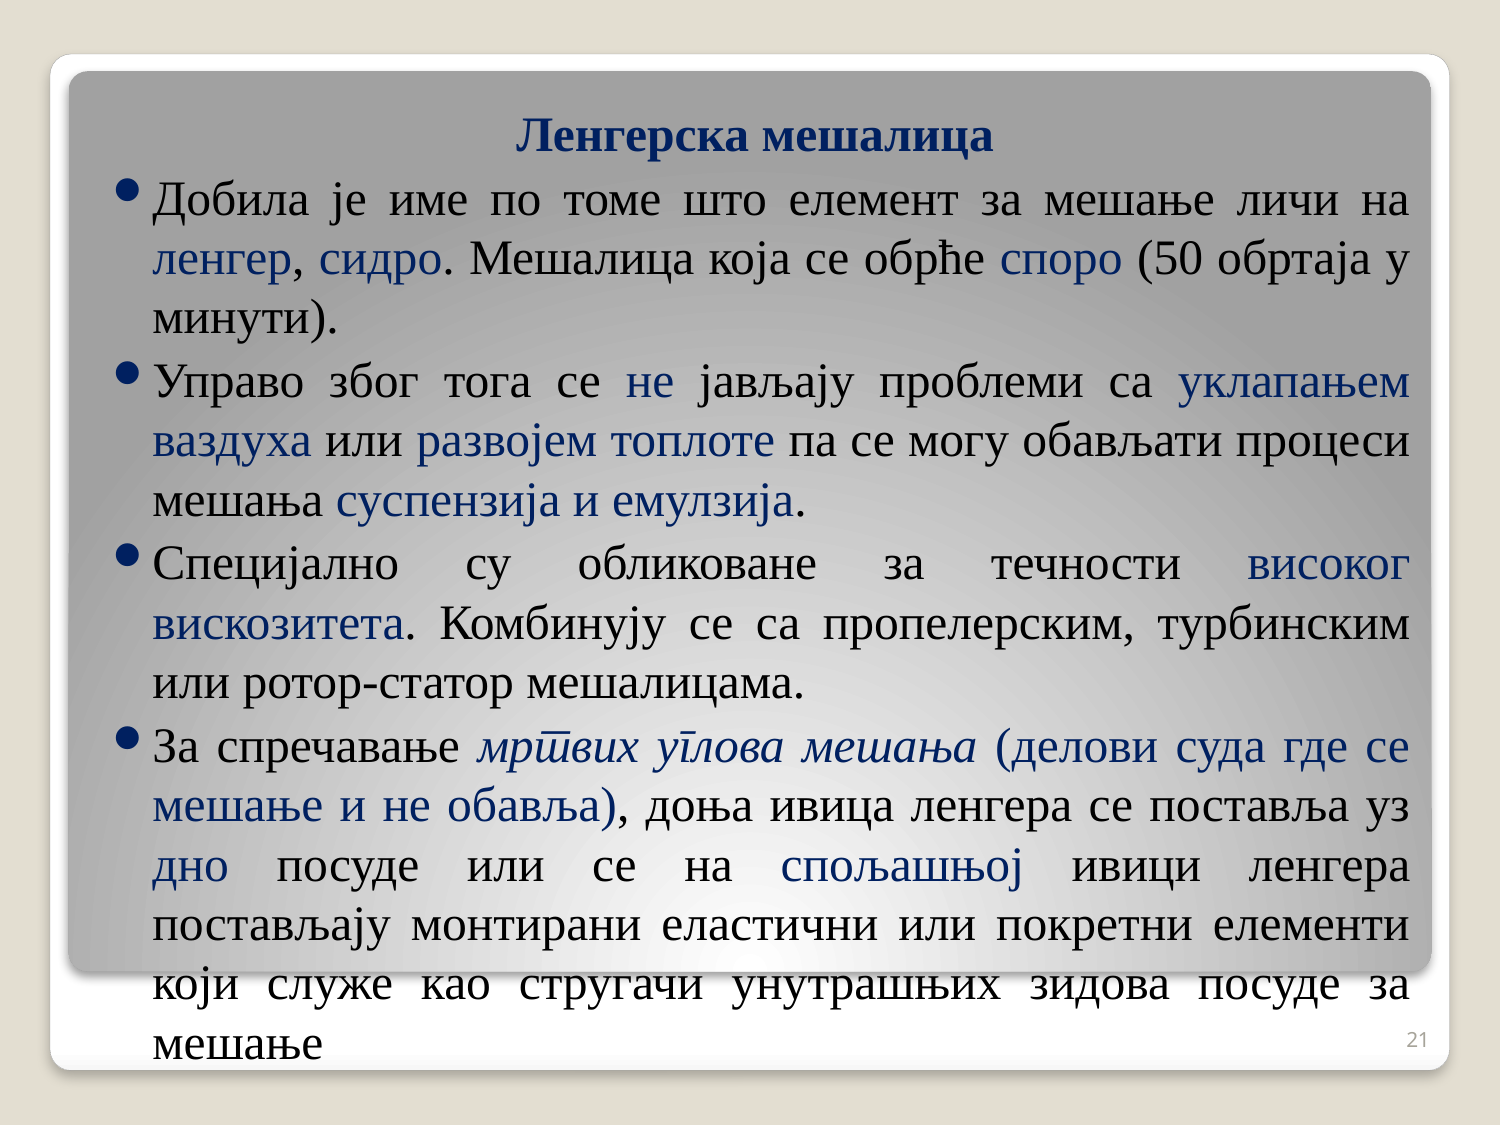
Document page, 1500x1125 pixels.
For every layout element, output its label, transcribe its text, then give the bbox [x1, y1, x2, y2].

slide_number 21 [1369, 1002, 1445, 1063]
list Ленгерска мешалица Добила је име по томе што елемент за мешање личи на ленгер, сидро. Мешалица која се обрће споро (50 обртаја у минути). Управо због тога се не јављају проблеми са уклапањем ваздуха или развојем топлоте па се могу обављати процеси мешања суспензија и емулзија. Специјално су обликоване за течности високог вискозитета. Комбинују се са пропелерским, турбинским или ротор-статор мешалицама. За спречавање мртвих углова мешања (делови суда где се мешање и не обавља), доња ивица ленгера се поставља уз дно посуде или се на спољашњој ивици ленгера постављају монтирани еластични или покретни елементи који служе као стругачи унутрашњих зидова посуде за мешање [82, 86, 1425, 1083]
